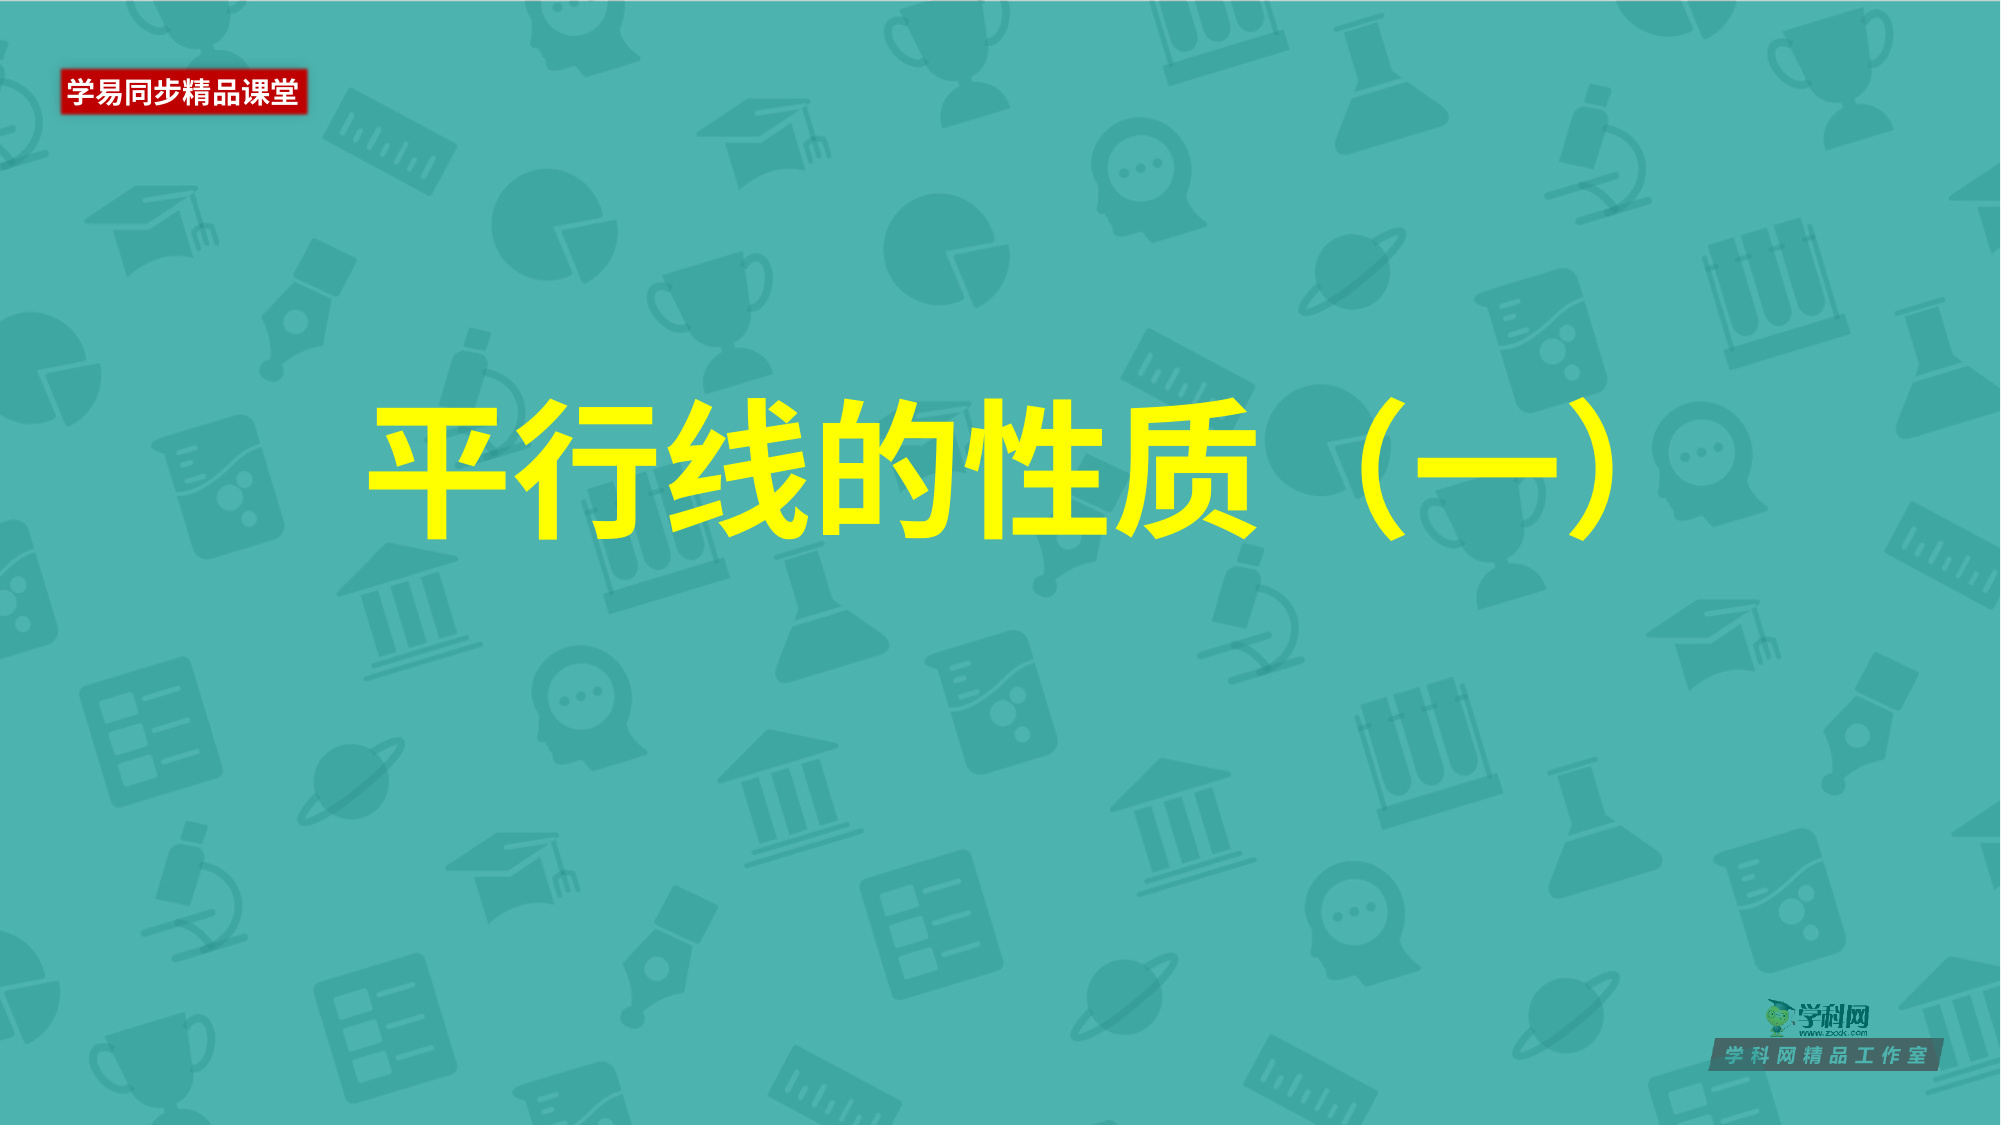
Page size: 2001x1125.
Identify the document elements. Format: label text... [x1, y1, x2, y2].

text_box 平行线的性质（一） [23, 368, 2000, 564]
picture [0, 0, 2001, 1125]
text_box 学易同步精品课堂 [64, 72, 305, 112]
